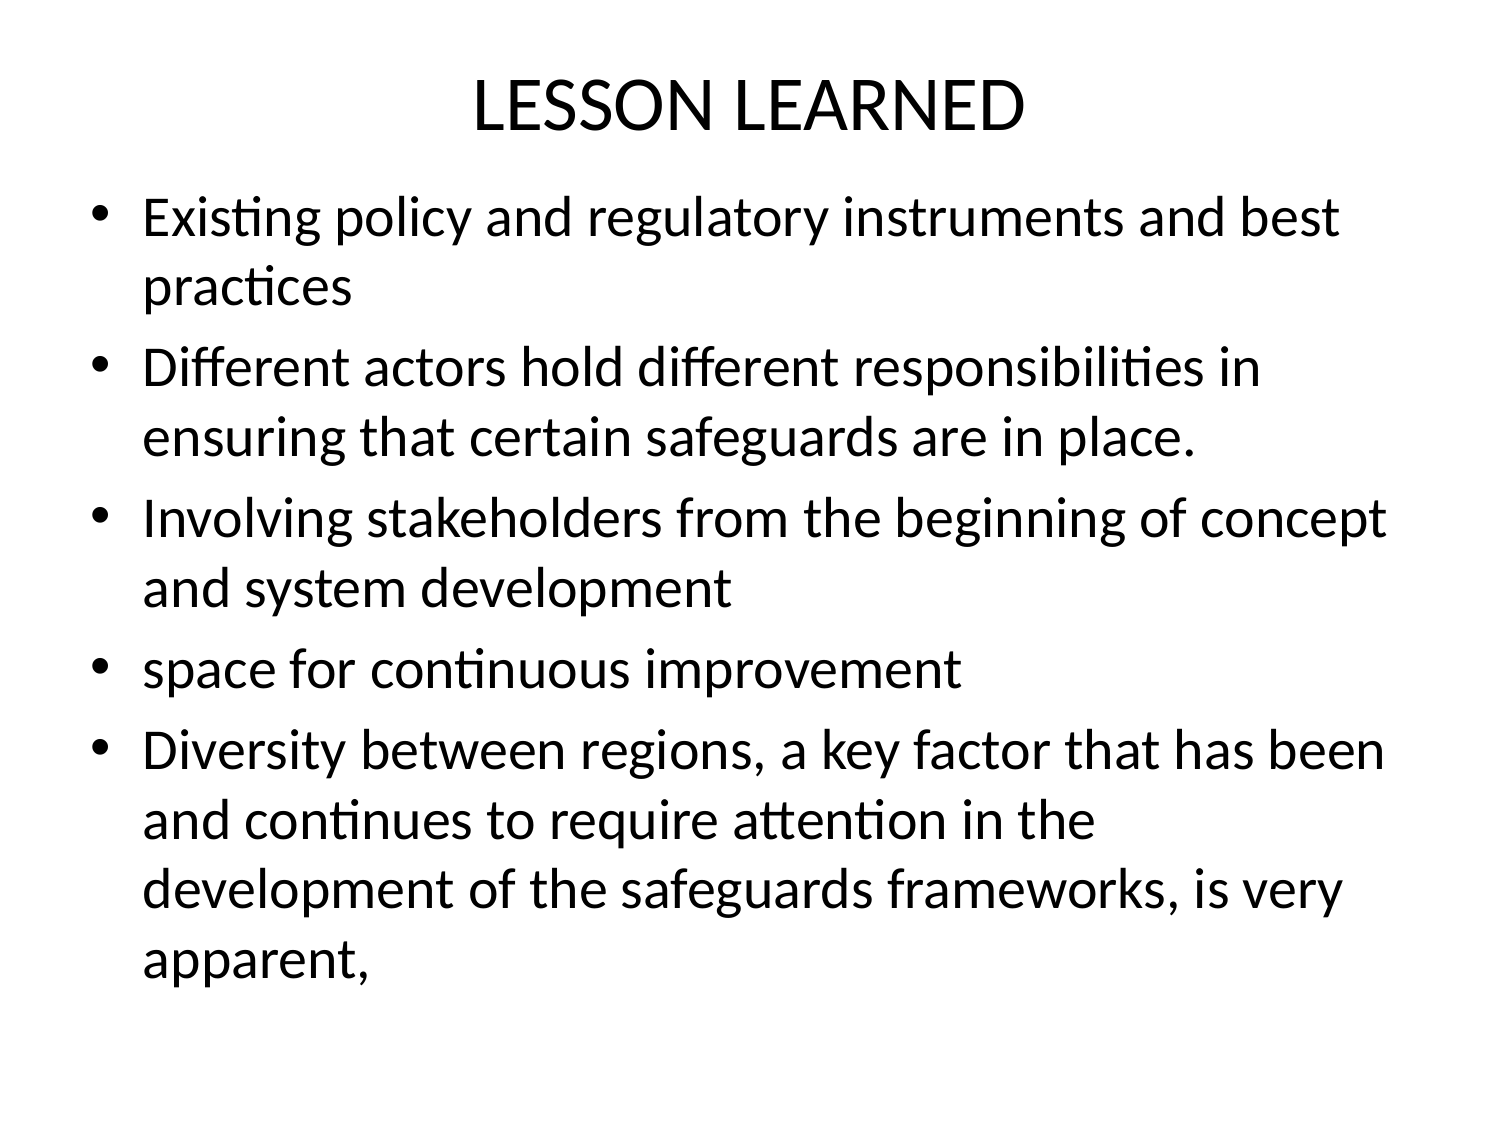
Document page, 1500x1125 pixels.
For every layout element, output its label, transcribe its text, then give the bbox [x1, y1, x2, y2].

list Existing policy and regulatory instruments and best practices Different actors hold different responsibilities in ensuring that certain safeguards are in place. Involving stakeholders from the beginning of concept and system development space for continuous improvement Diversity between regions, a key factor that has been and continues to require attention in the development of the safeguards frameworks, is very apparent, [75, 170, 1425, 1005]
title LESSON LEARNED [75, 45, 1425, 154]
